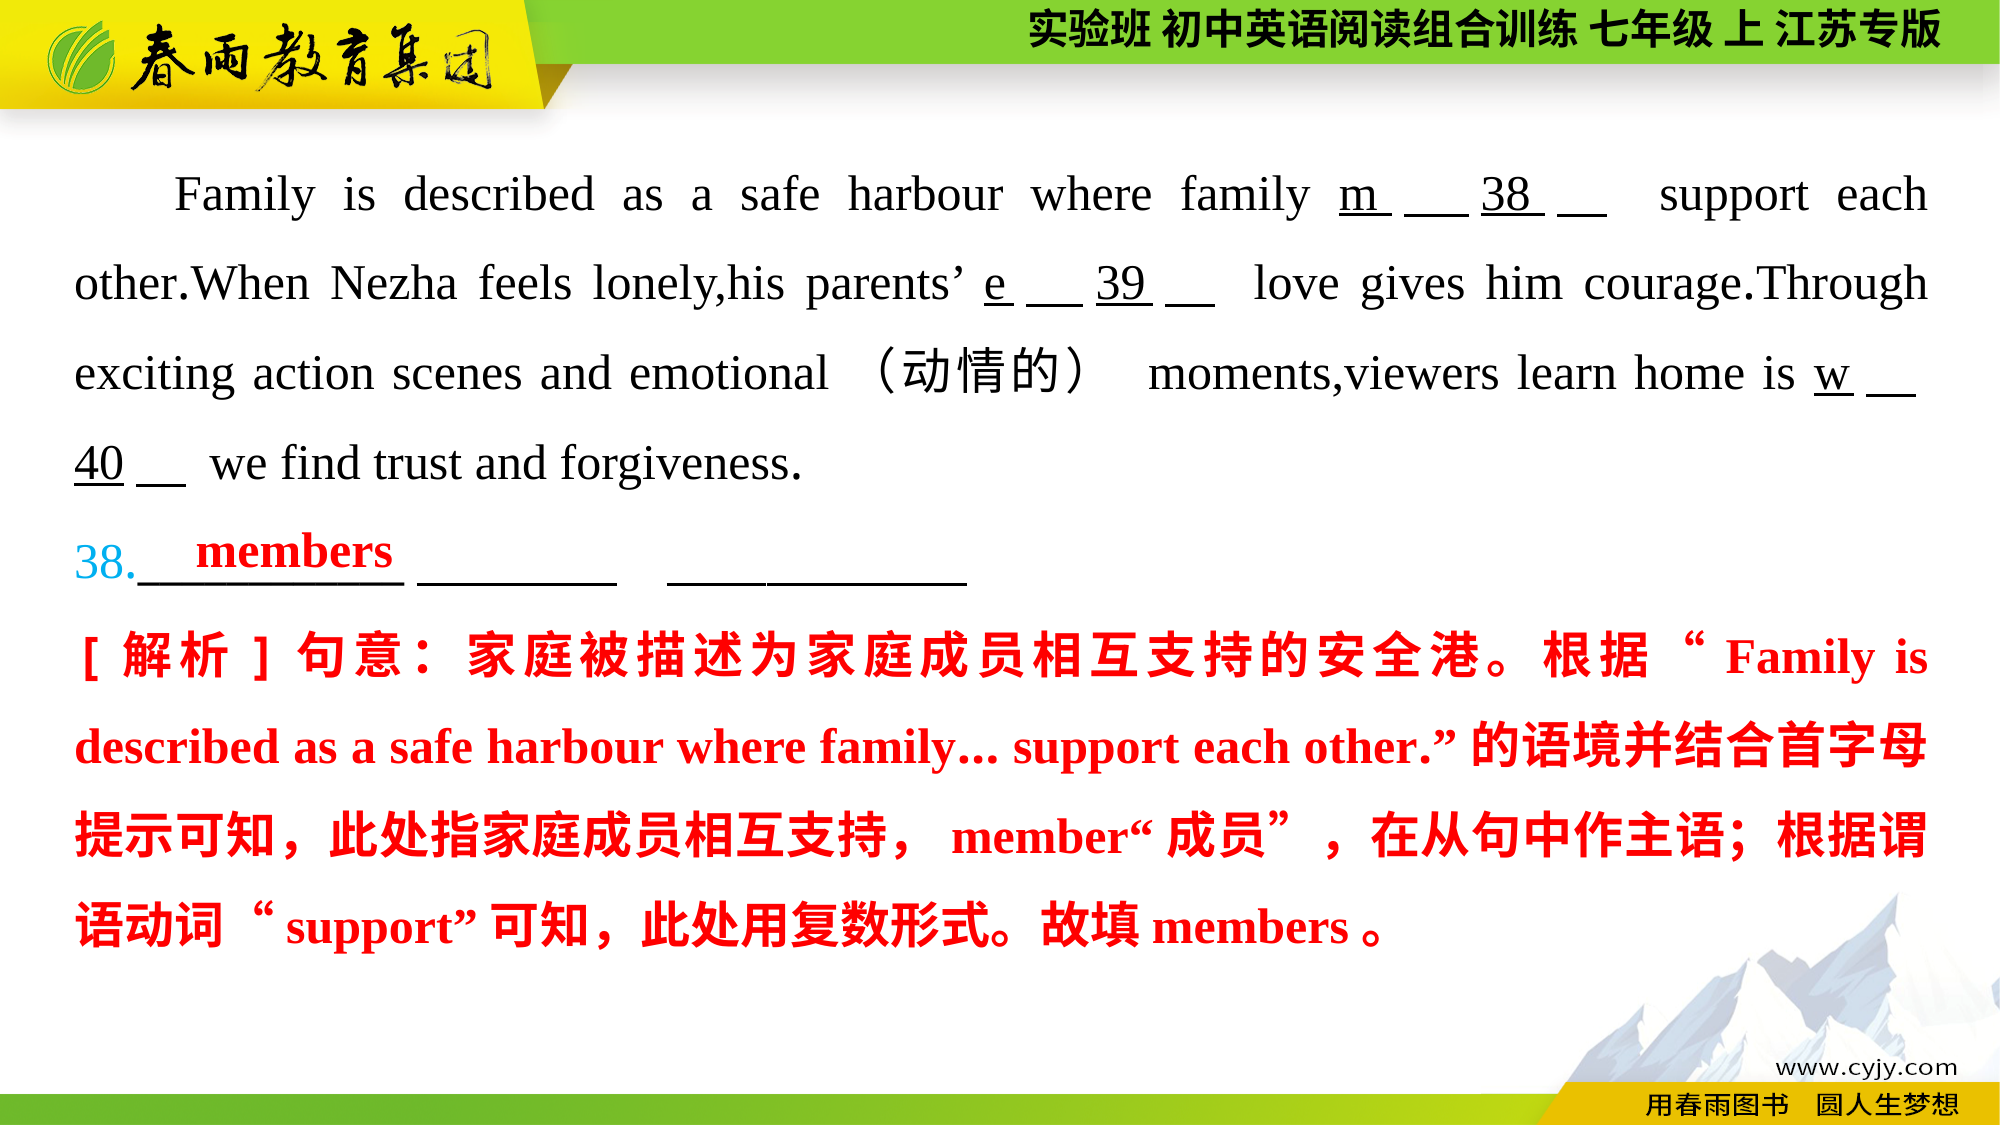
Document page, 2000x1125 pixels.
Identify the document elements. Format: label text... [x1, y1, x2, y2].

picture [0, 0, 2000, 1125]
list Family is described as a safe harbour where family m 38 support each other.When Nezha feels lonely,his parents’ e 39 love gives him courage.Through exciting action scenes and emotional（动情的） moments,viewers learn home is w 40 we find trust and forgiveness. [59, 122, 1944, 490]
text_box members [180, 510, 409, 586]
text_box 38.____________ [59, 491, 1944, 586]
text_box [解析]句意：家庭被描述为家庭成员相互支持的安全港。根据“Family is described as a safe harbour where family... support each other.”的语境并结合首字母提示可知，此处指家庭成员相互支持，member“成员”，在从句中作主语；根据谓语动词“support”可知，此处用复数形式。故填members。 [59, 586, 1944, 962]
